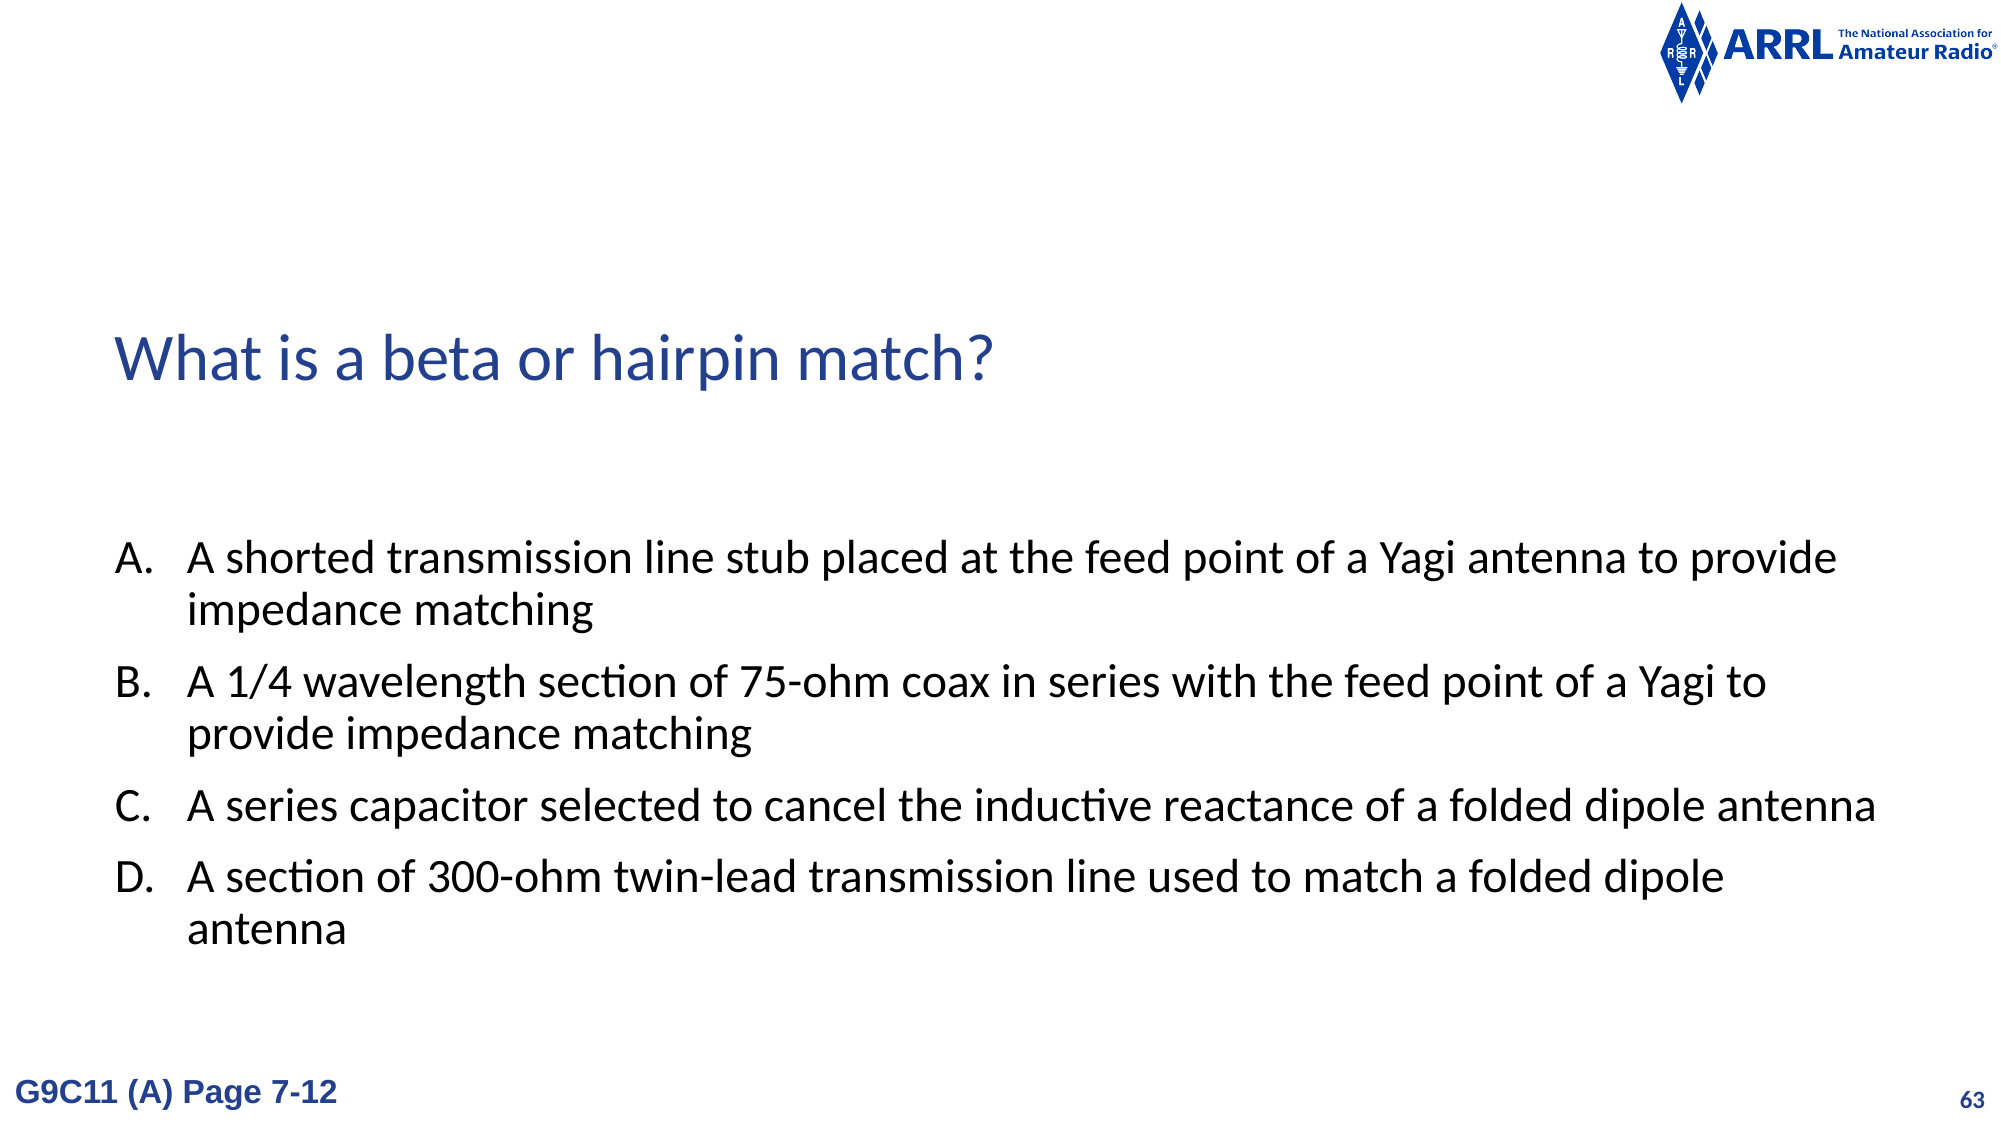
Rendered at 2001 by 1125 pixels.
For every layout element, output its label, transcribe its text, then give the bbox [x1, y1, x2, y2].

picture [1658, 0, 1999, 106]
text_box G9C11 (A) Page 7-12 [0, 1062, 1313, 1118]
title What is a beta or hairpin match? [99, 249, 1900, 468]
text_box 63 [1875, 1076, 2000, 1121]
list A shorted transmission line stub placed at the feed point of a Yagi antenna to provide impedance matching A 1/4 wavelength section of 75-ohm coax in series with the feed point of a Yagi to provide impedance matching A series capacitor selected to cancel the inductive reactance of a folded dipole antenna A section of 300-ohm twin-lead transmission line used to match a folded dipole antenna [99, 525, 1900, 1005]
